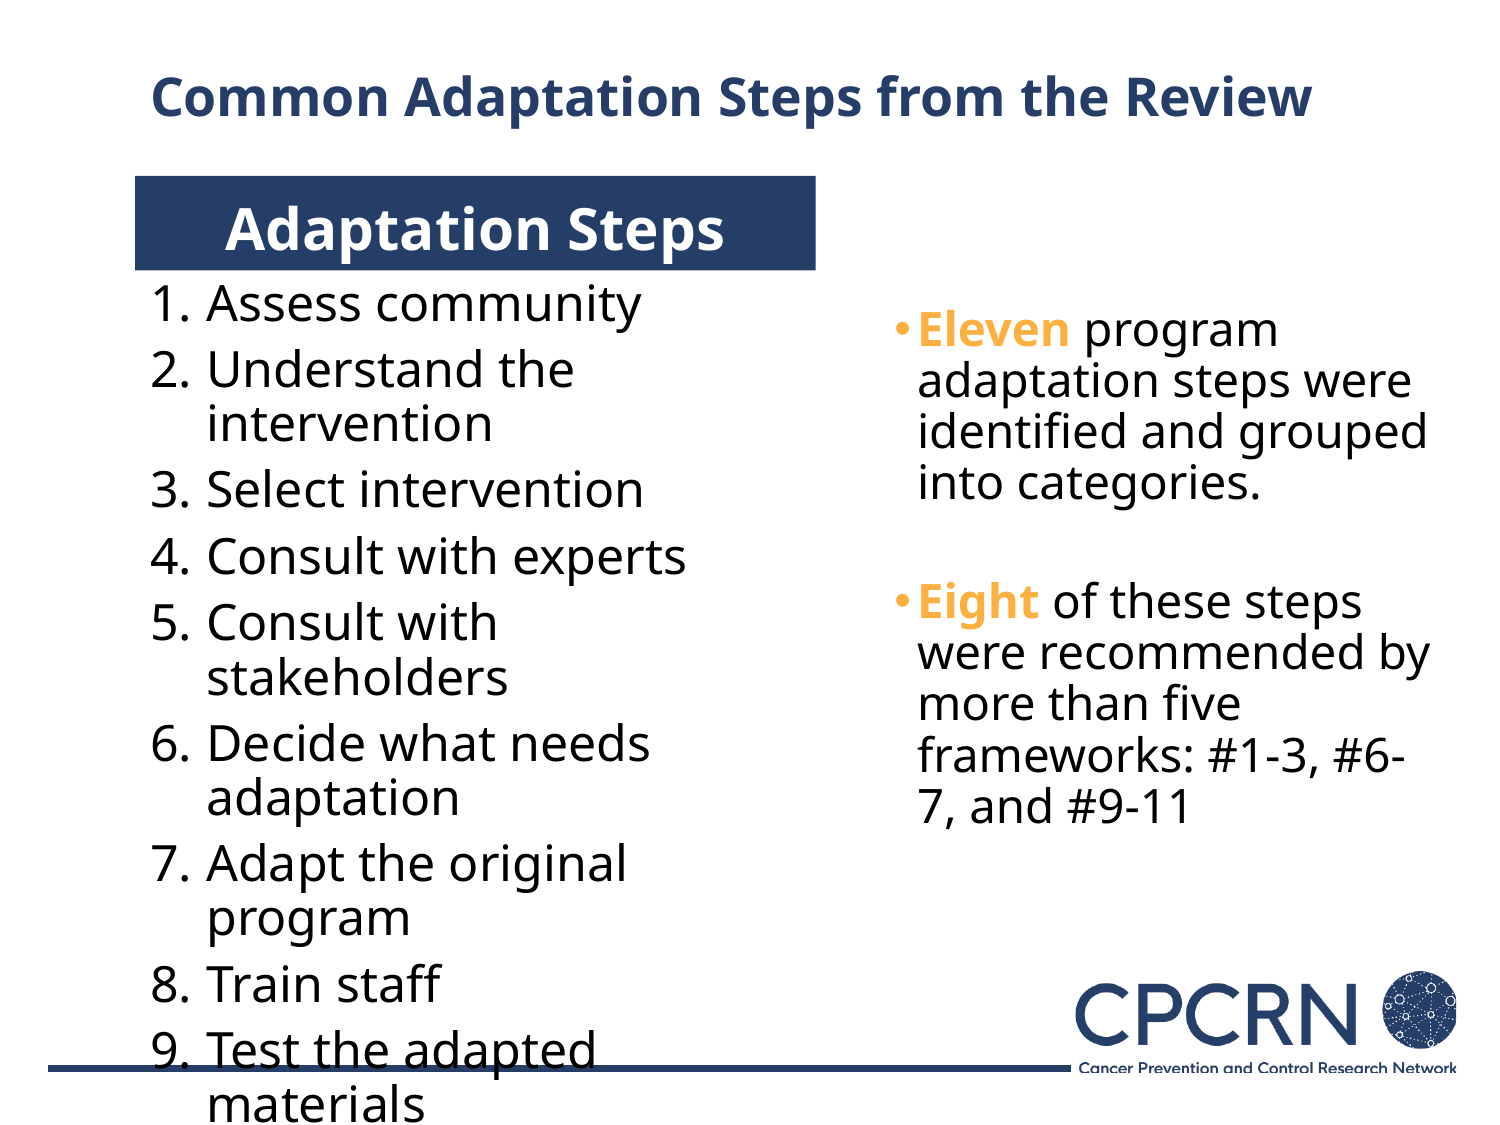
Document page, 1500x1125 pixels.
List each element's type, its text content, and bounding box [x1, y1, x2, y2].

list Eleven program adaptation steps were identified and grouped into categories. Eight of these steps were recommended by more than five frameworks: #1-3, #6-7, and #9-11 [879, 298, 1451, 887]
title Common Adaptation Steps from the Review [135, 35, 1373, 164]
list Adaptation Steps [135, 175, 816, 270]
list Assess community Understand the intervention Select intervention Consult with experts Consult with stakeholders Decide what needs adaptation Adapt the original program Train staff Test the adapted materials Implement Evaluate [135, 270, 816, 1014]
